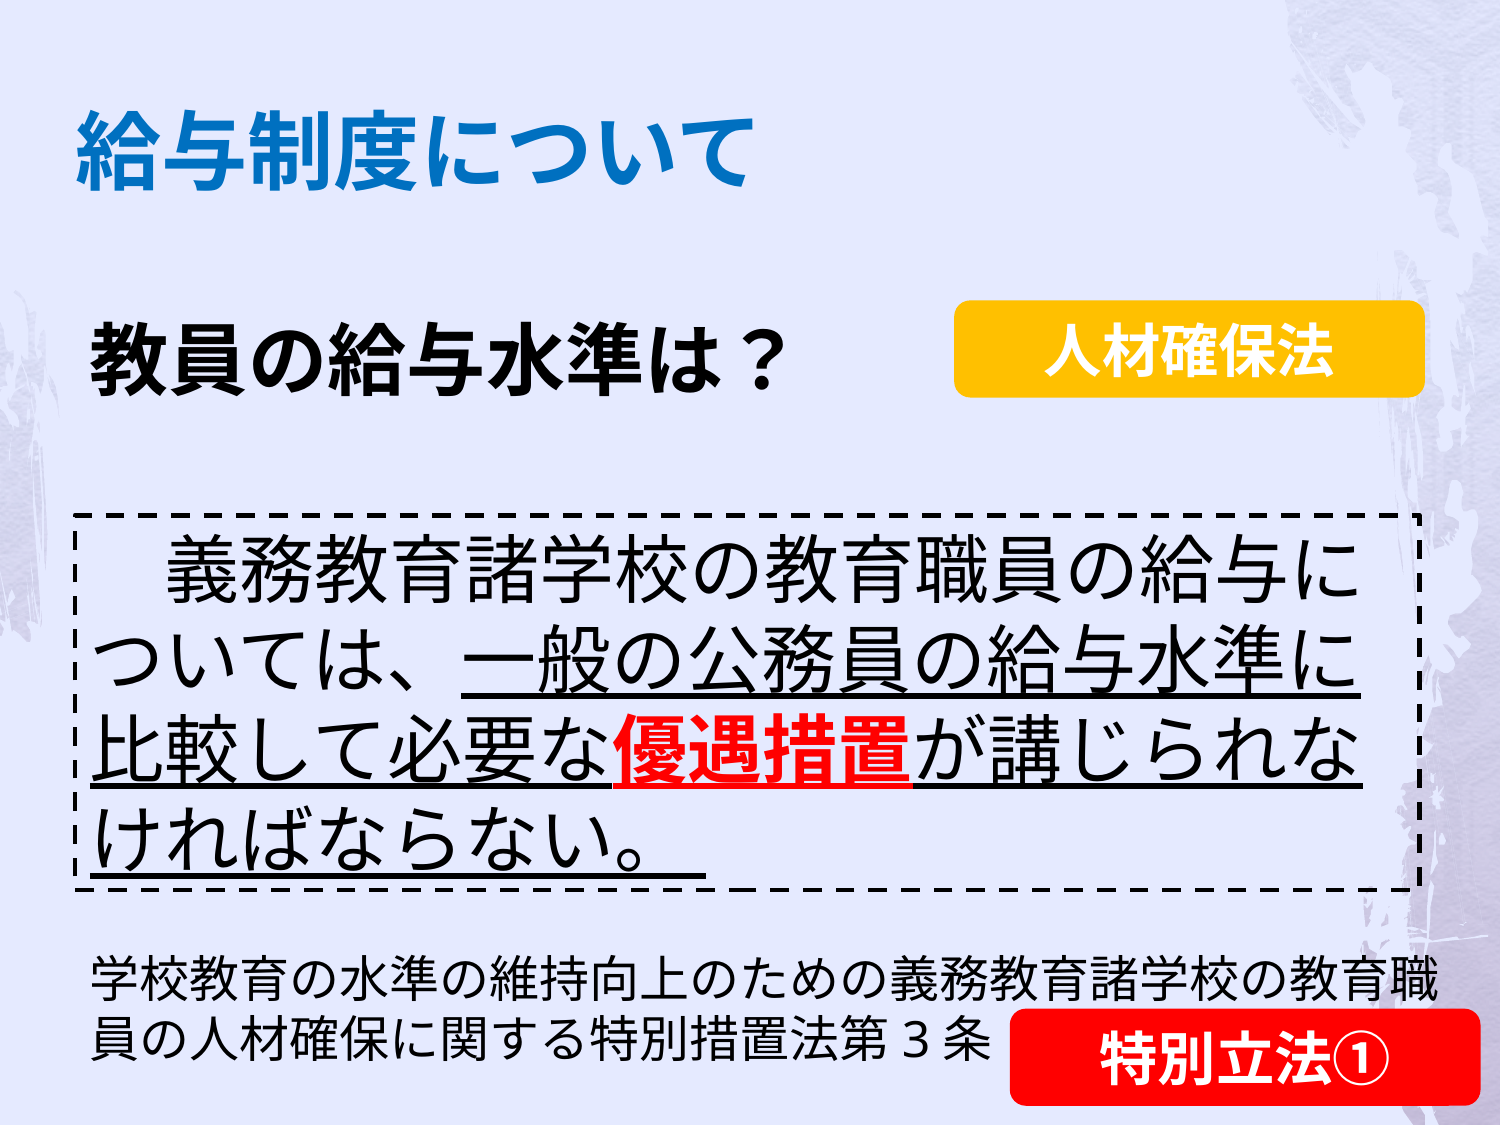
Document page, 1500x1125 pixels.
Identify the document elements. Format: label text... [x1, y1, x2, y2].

text_box 学校教育の水準の維持向上のための義務教育諸学校の教育職員の人材確保に関する特別措置法第3条 [75, 940, 1481, 1076]
text_box 教員の給与水準は？ [75, 302, 1481, 413]
text_box 特別立法① [1008, 1007, 1482, 1107]
text_box 義務教育諸学校の教育職員の給与については、一般の公務員の給与水準に比較して必要な優遇措置が講じられなければならない。 [74, 515, 1420, 890]
text_box 人材確保法 [953, 299, 1426, 399]
text_box 給与制度について [74, 97, 1425, 201]
